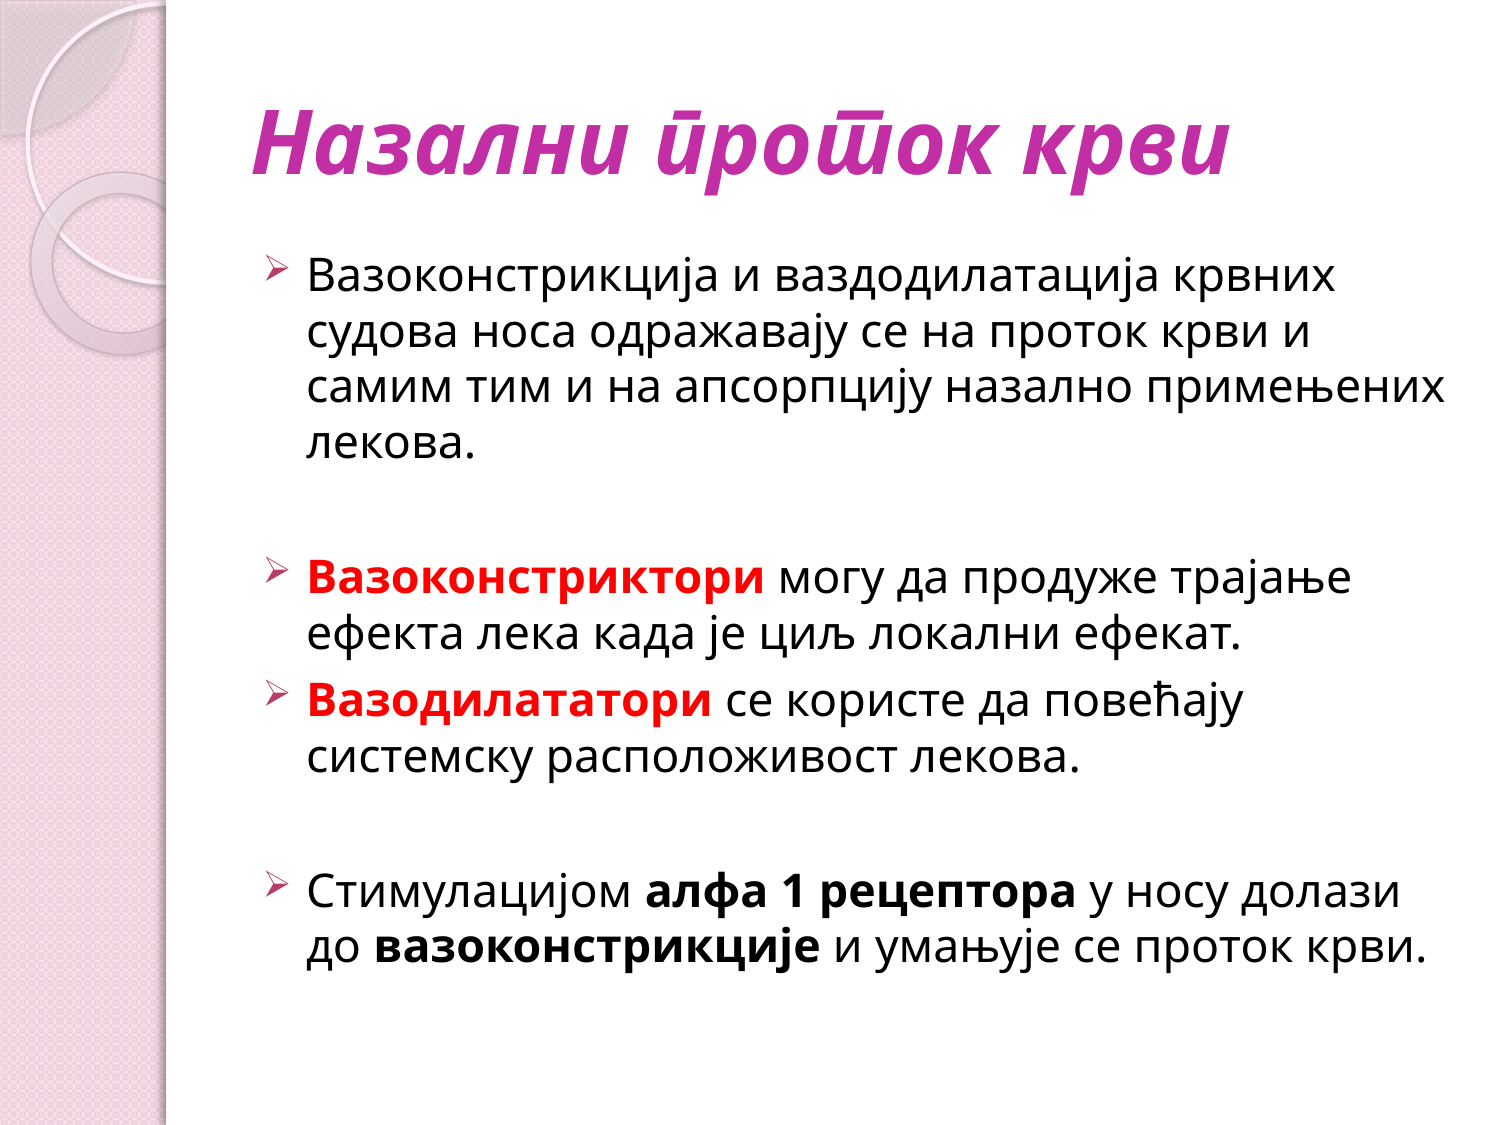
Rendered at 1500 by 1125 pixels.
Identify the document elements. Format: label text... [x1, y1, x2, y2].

title Назални проток крви [235, 45, 1466, 233]
list Вазоконстрикција и ваздодилатација крвних судова носа одражавају се на проток крви и самим тим и на апсорпцију назално примењених лекова. Вазоконстриктори могу да продуже трајање ефекта лека када је циљ локални ефекат. Вазодилататори се користе да повећају системску расположивост лекова. Стимулацијом алфа 1 рецептора у носу долази до вазоконстрикције и умањује се проток крви. [235, 237, 1466, 1025]
